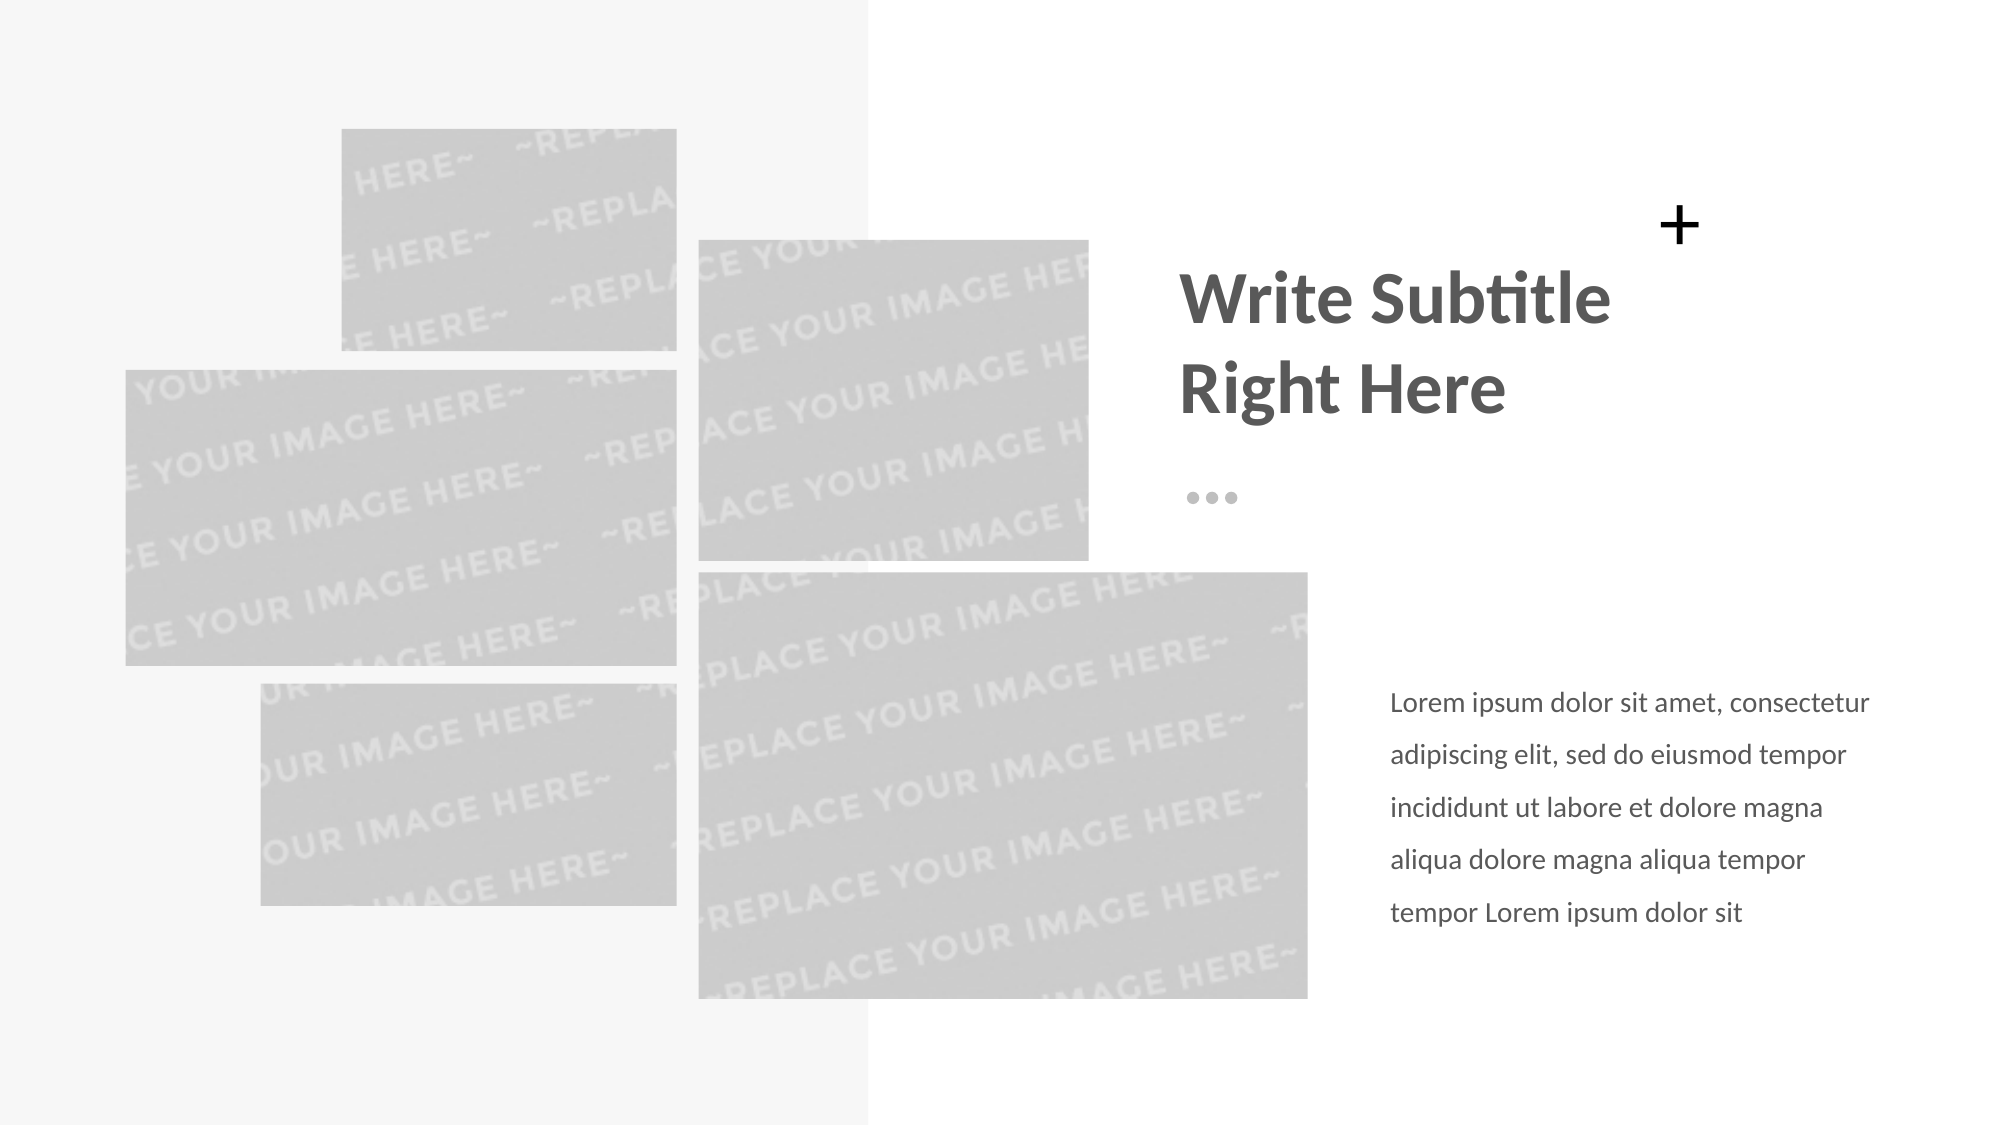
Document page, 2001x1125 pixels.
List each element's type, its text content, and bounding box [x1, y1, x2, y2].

picture [698, 572, 1308, 999]
picture [125, 369, 677, 666]
text_box Lorem ipsum dolor sit amet, consectetur adipiscing elit, sed do eiusmod tempor incididunt ut labore et dolore magna aliqua dolore magna aliqua tempor tempor Lorem ipsum dolor sit [1375, 658, 1915, 936]
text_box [1186, 491, 1238, 505]
text_box Write Subtitle Right Here [1165, 241, 1650, 436]
text_box + [1645, 160, 1730, 276]
picture [260, 683, 677, 906]
picture [698, 239, 1089, 561]
picture [341, 128, 677, 352]
